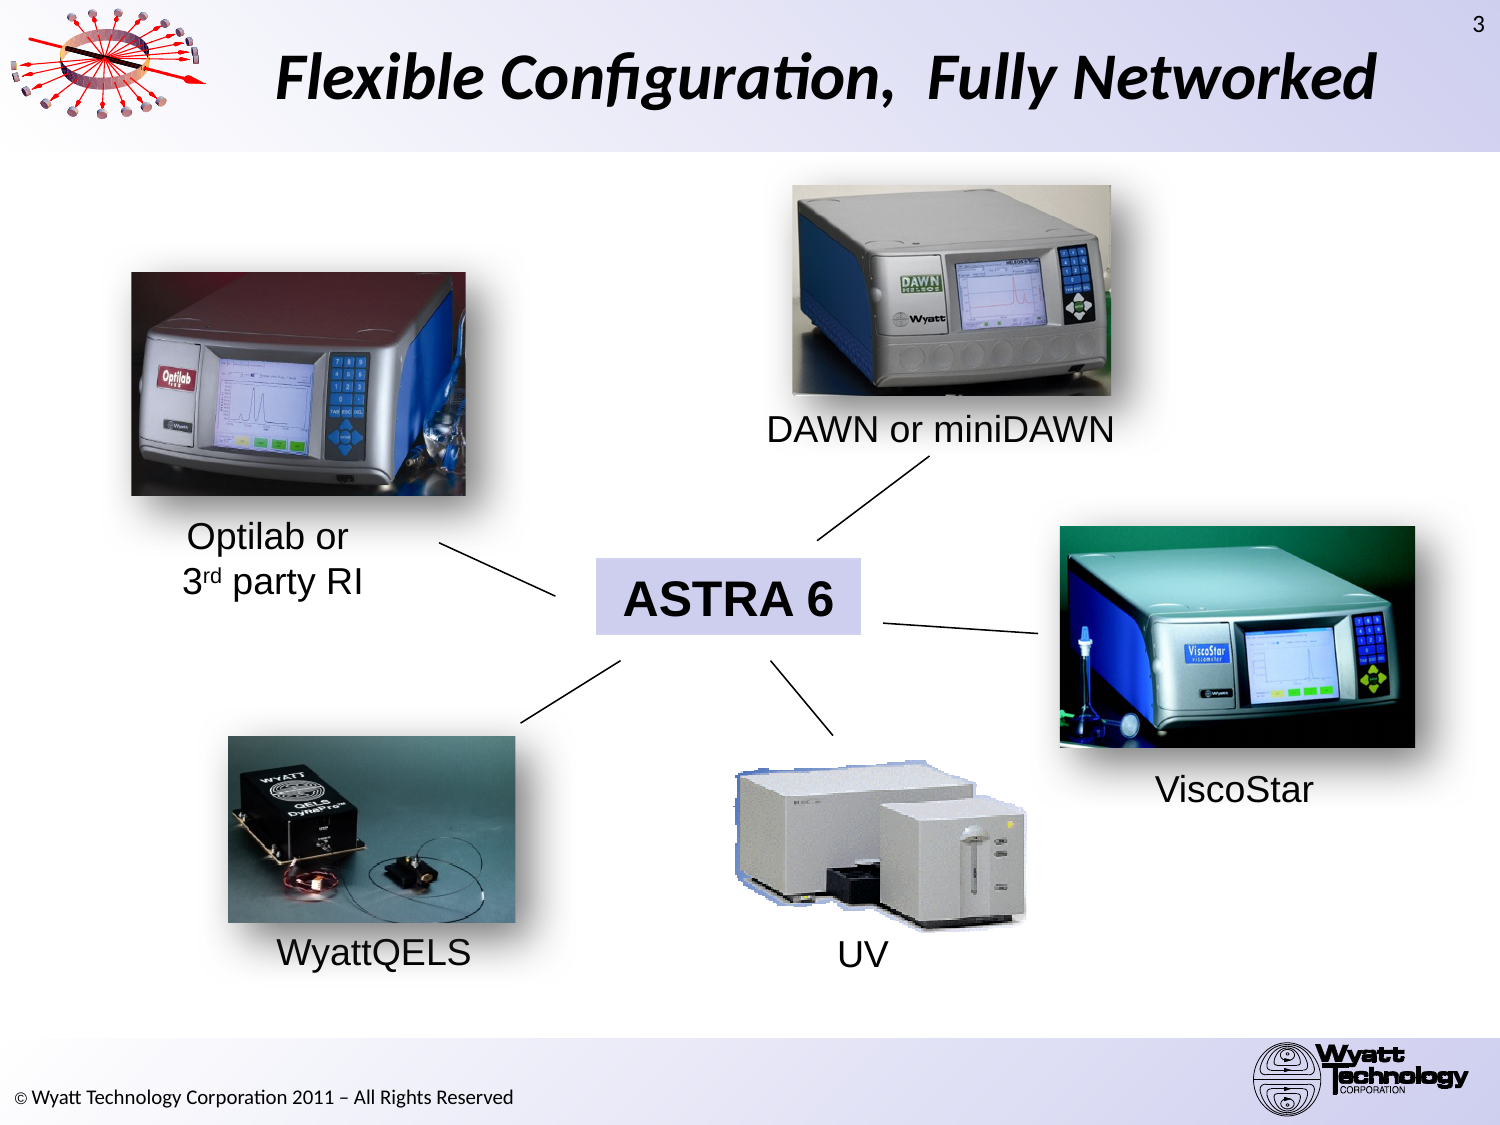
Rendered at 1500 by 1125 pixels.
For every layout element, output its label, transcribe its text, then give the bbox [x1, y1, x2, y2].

picture [227, 735, 516, 923]
picture [130, 272, 466, 496]
text_box ASTRA 6 [596, 559, 861, 634]
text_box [165, 504, 556, 611]
picture [1059, 526, 1416, 749]
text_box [260, 660, 621, 982]
text_box ViscoStar [1139, 798, 1330, 818]
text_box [732, 660, 1029, 984]
title Flexible Configuration, Fully Networked [217, 25, 1438, 120]
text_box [749, 185, 1133, 528]
